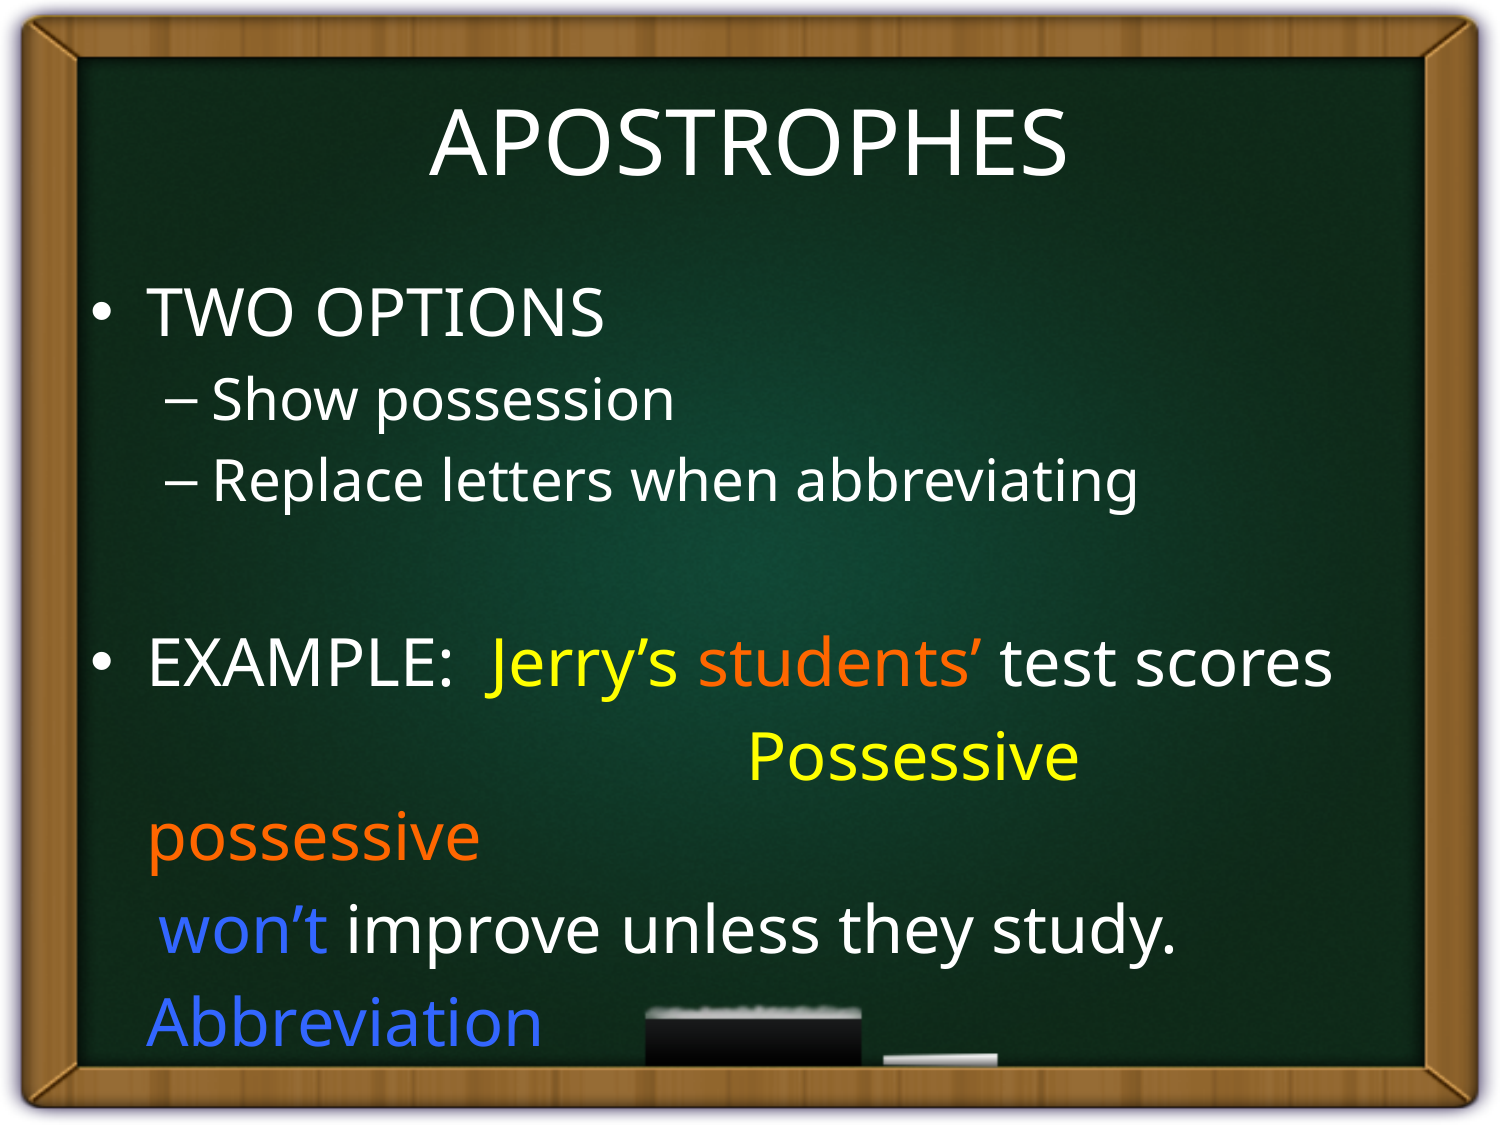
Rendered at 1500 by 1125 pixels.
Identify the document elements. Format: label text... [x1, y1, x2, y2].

picture [0, 0, 1500, 1125]
list TWO OPTIONS Show possession Replace letters when abbreviating EXAMPLE: Jerry’s students’ test scores Possessive possessive won’t improve unless they study. Abbreviation [75, 262, 1425, 1068]
title APOSTROPHES [75, 45, 1425, 233]
